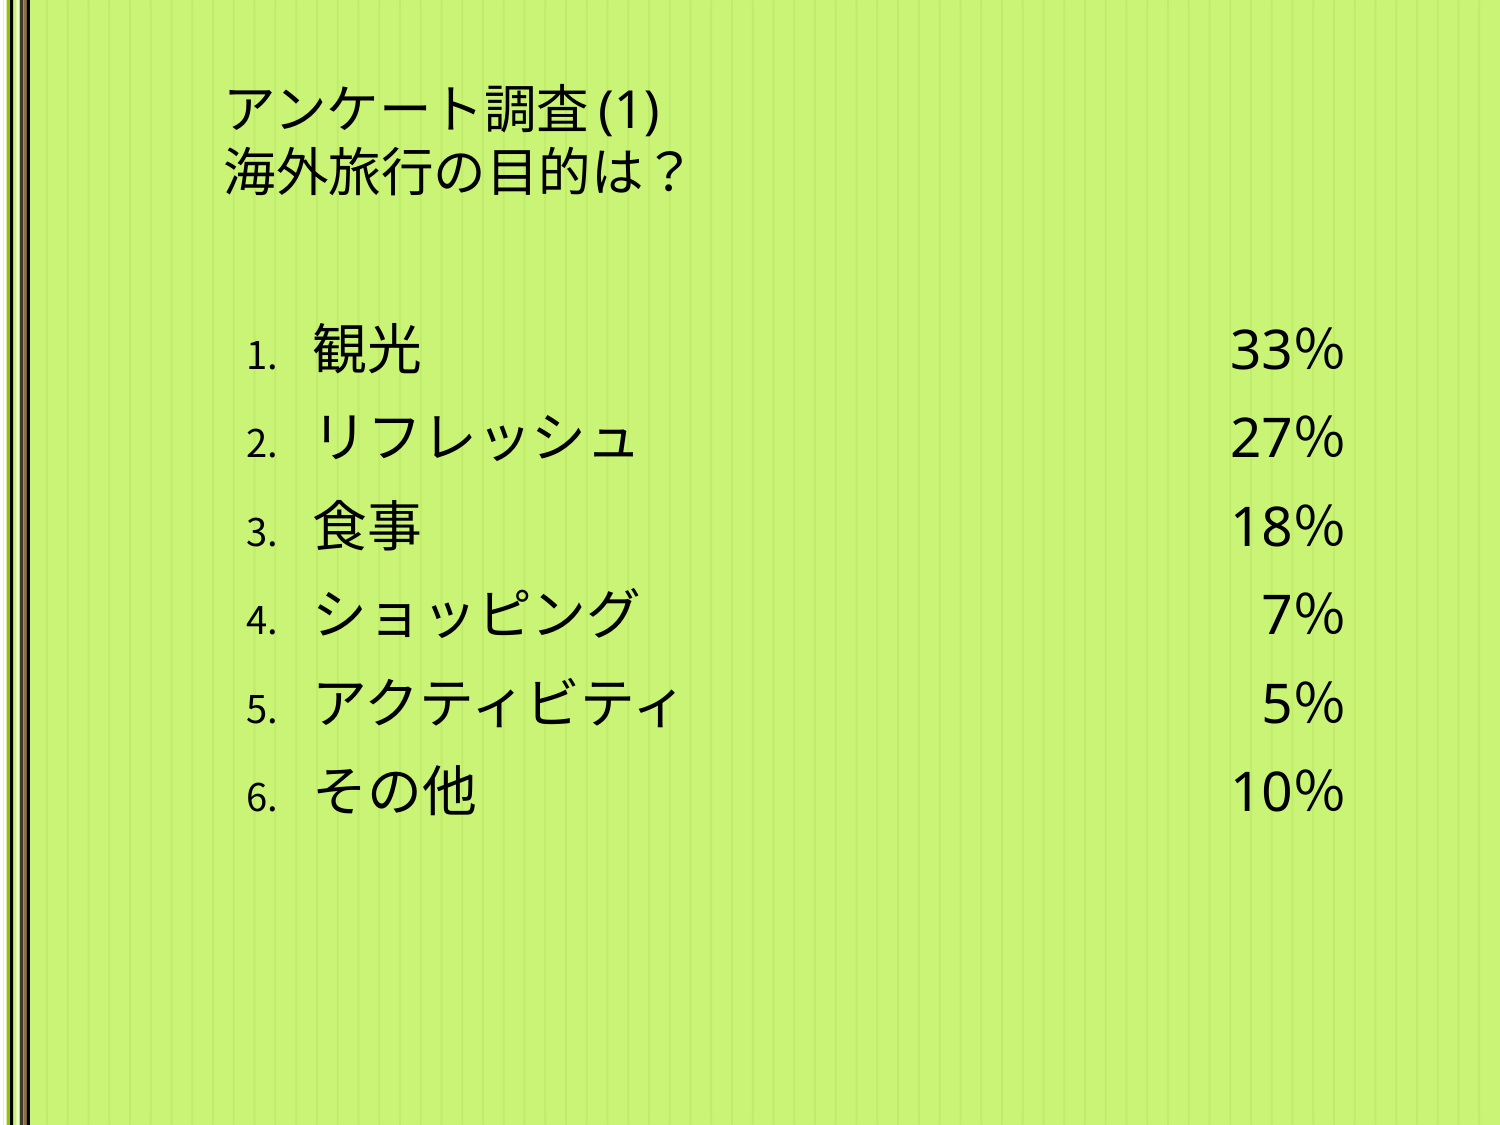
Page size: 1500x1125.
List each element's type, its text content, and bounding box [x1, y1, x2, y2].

title アンケート調査(1) 海外旅行の目的は？ [193, 45, 1424, 233]
list 観光 33％ リフレッシュ 27％ 食事 18％ ショッピング 7％ アクティビティ 5％ その他 10％ [216, 284, 1402, 980]
